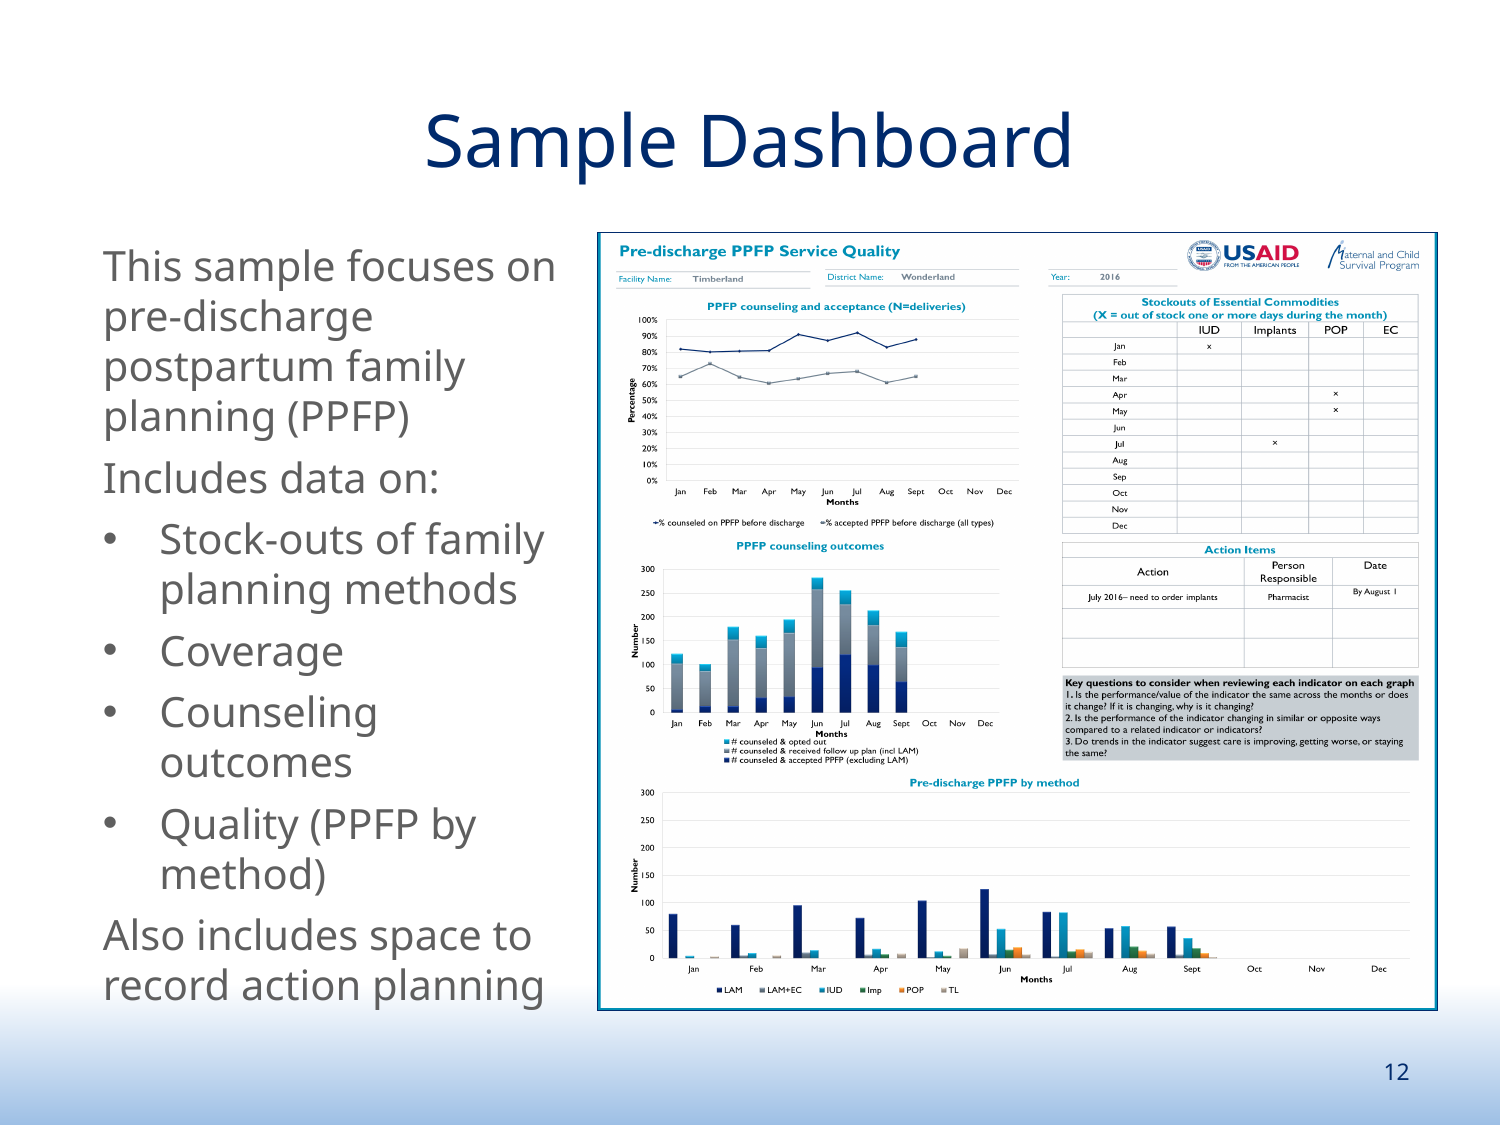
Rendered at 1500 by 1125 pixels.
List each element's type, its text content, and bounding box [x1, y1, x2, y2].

list This sample focuses on pre-discharge postpartum family planning (PPFP) Includes data on: Stock-outs of family planning methods Coverage Counseling outcomes Quality (PPFP by method) Also includes space to record action planning [87, 232, 576, 902]
slide_number 12 [1074, 1042, 1425, 1103]
title Sample Dashboard [75, 45, 1425, 233]
picture [601, 232, 1434, 1007]
